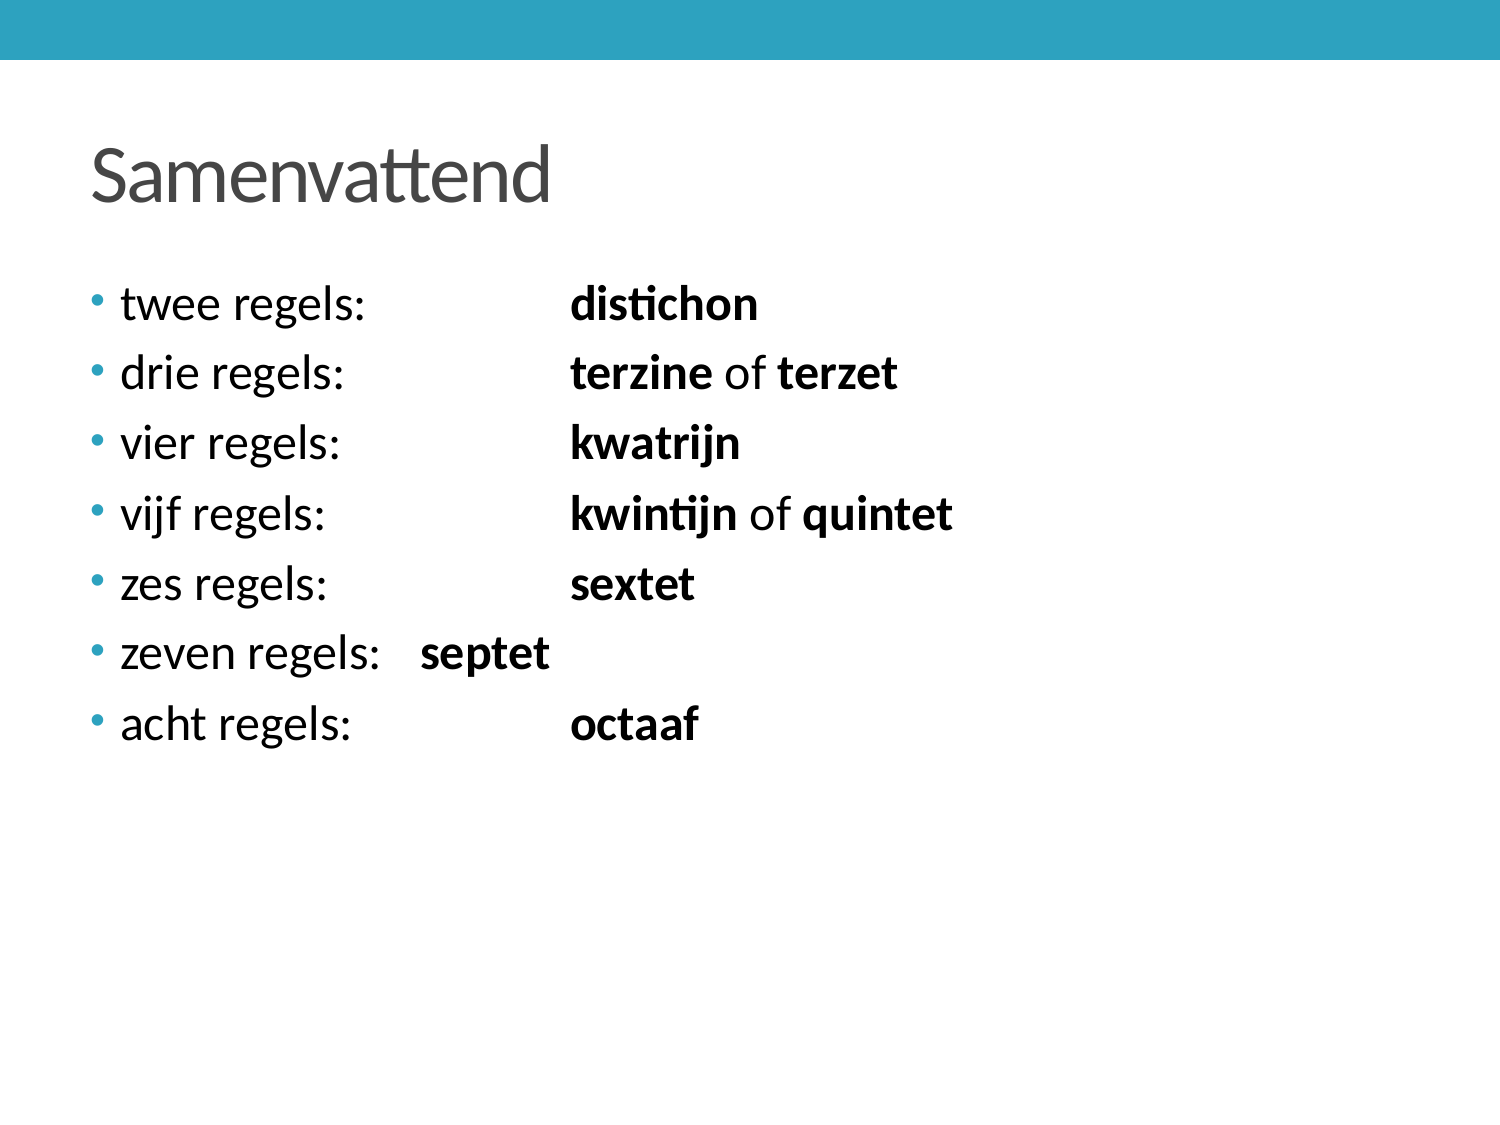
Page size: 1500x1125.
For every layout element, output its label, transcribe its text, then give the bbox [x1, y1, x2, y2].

title Samenvattend [75, 87, 1425, 250]
list twee regels: distichon drie regels: terzine of terzet vier regels: kwatrijn vijf regels: kwintijn of quintet zes regels: sextet zeven regels: septet acht regels: octaaf [75, 262, 1425, 1063]
